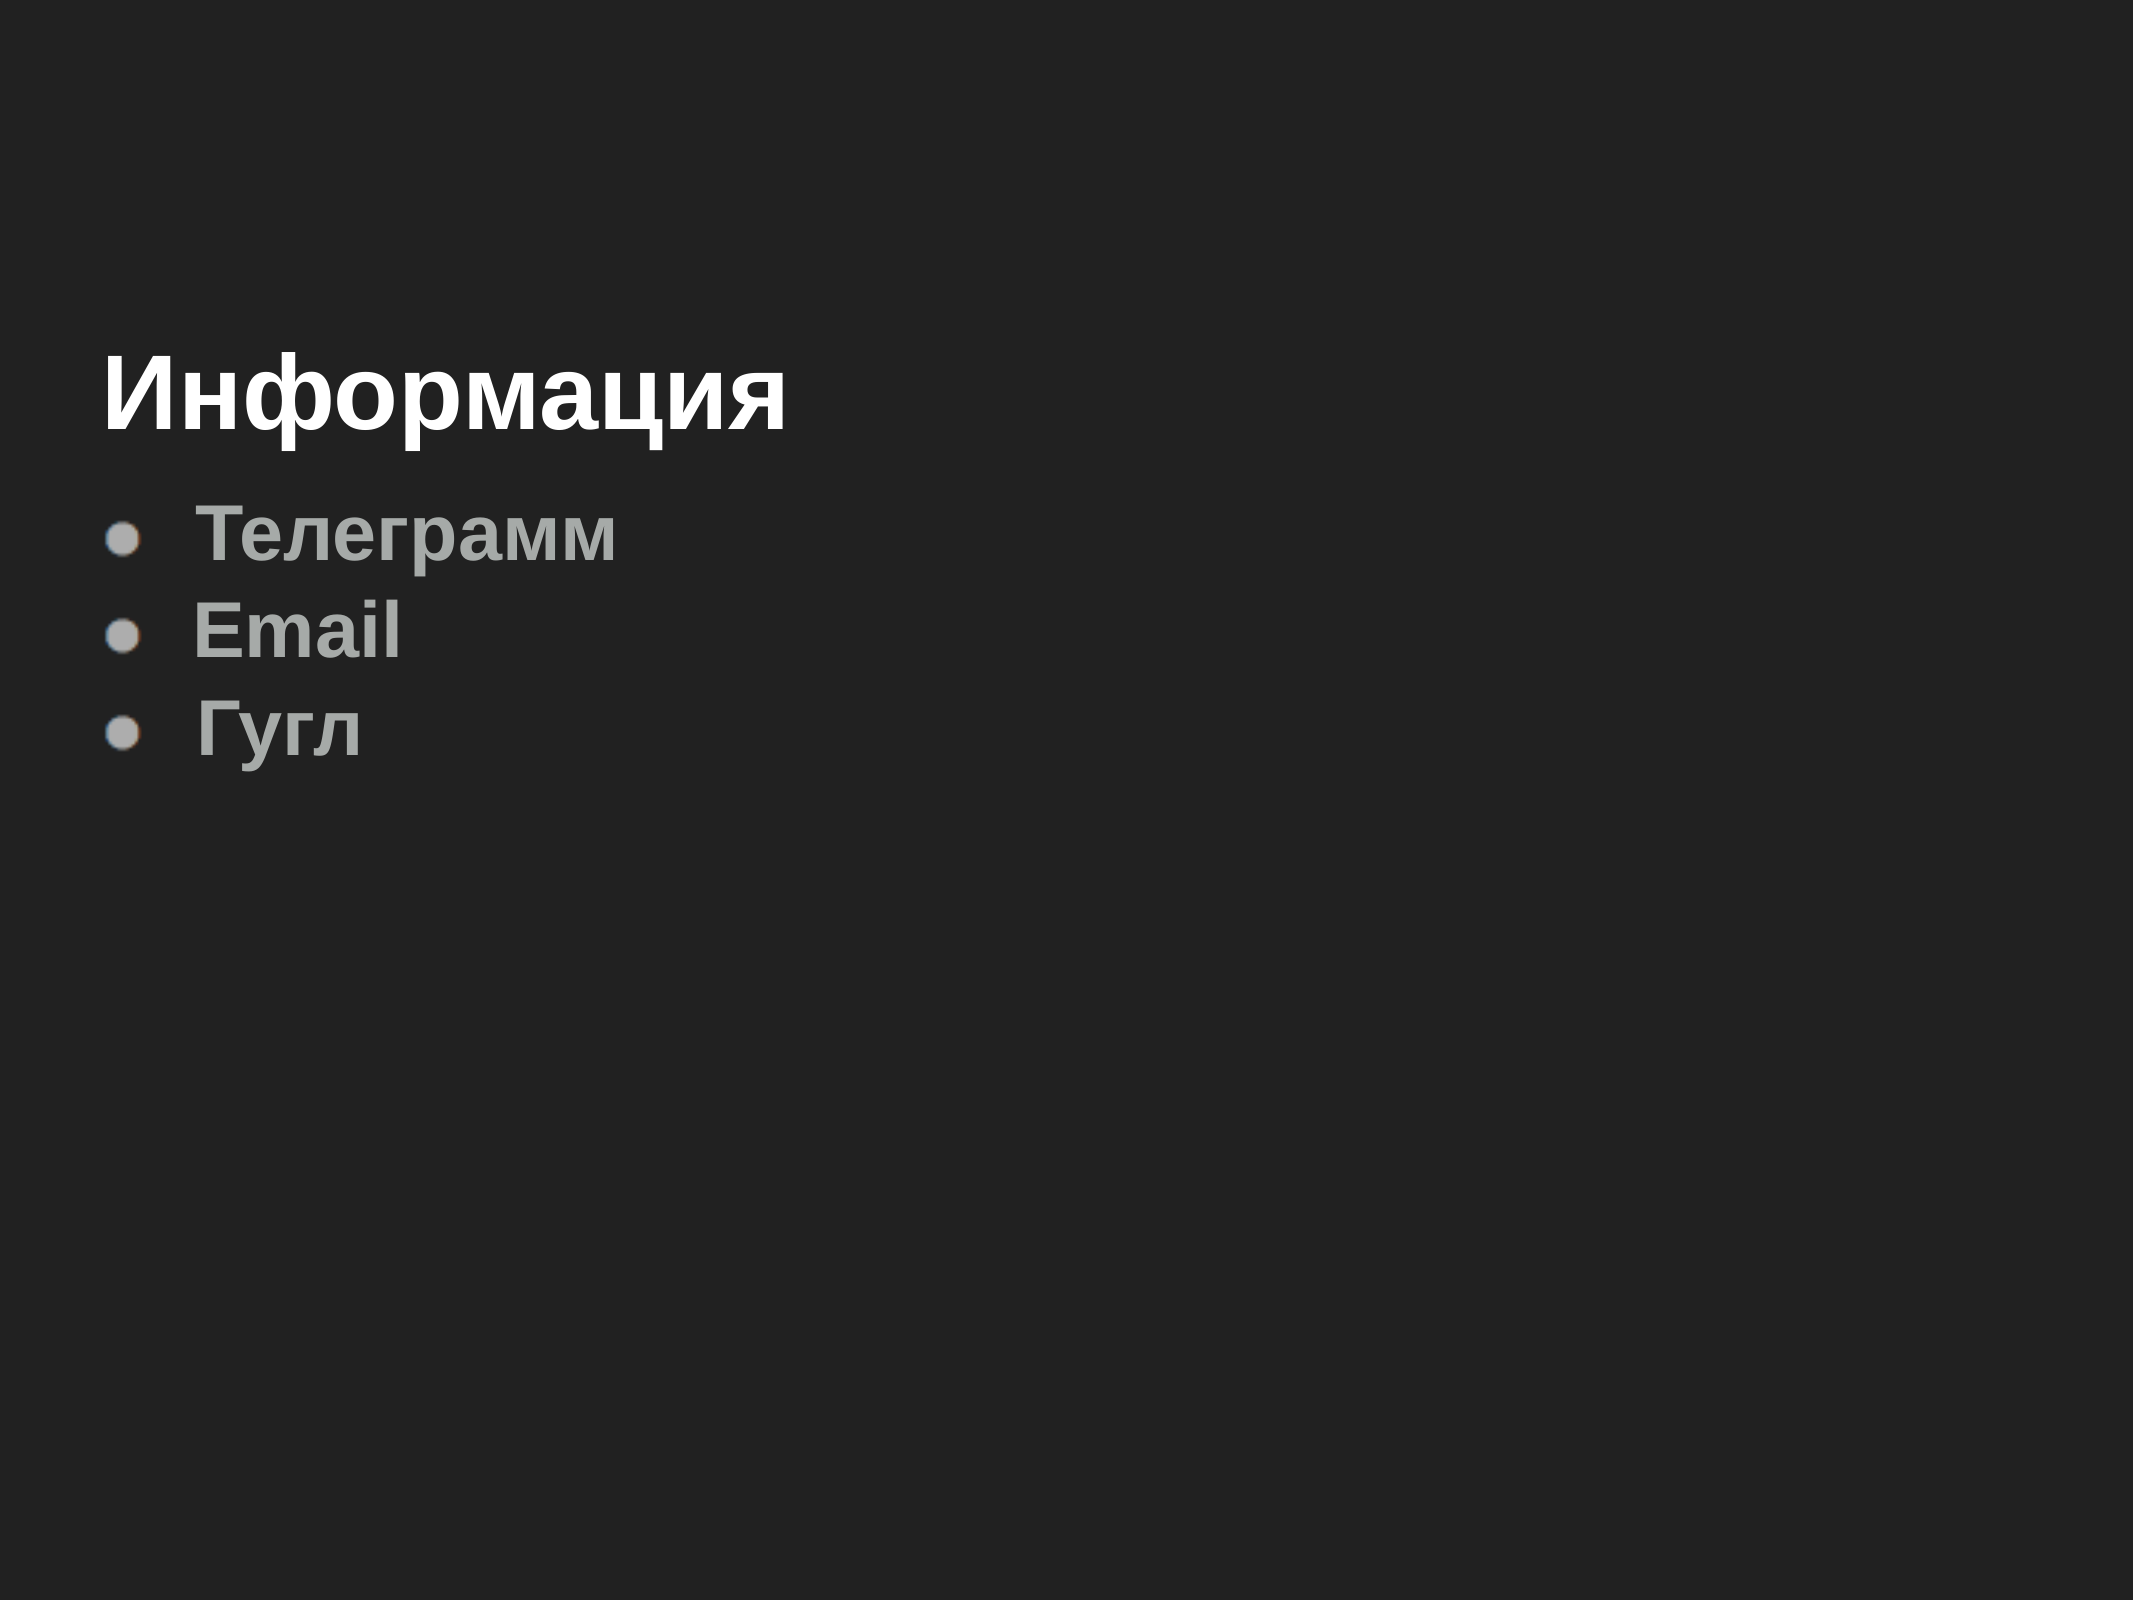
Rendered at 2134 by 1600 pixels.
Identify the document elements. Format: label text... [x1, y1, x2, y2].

picture [0, 478, 178, 815]
text_box Телеграмм [186, 473, 628, 585]
text_box Гугл [188, 668, 373, 780]
text_box Информация [93, 315, 800, 460]
text_box Email [183, 570, 412, 683]
